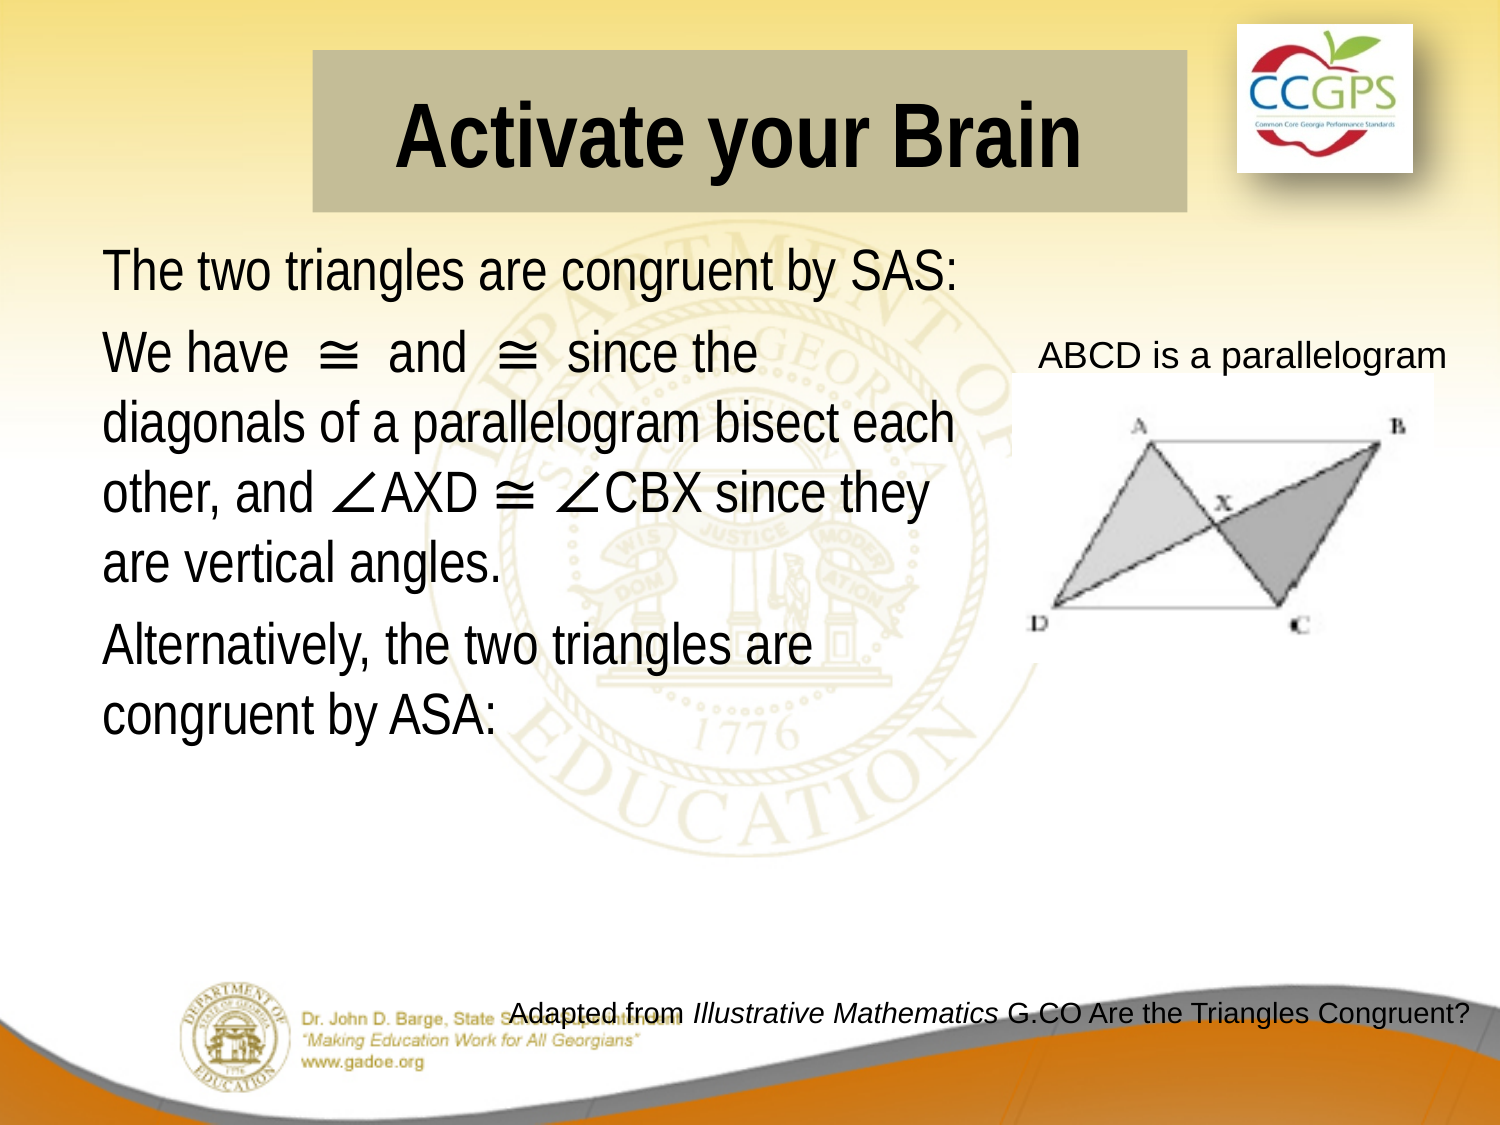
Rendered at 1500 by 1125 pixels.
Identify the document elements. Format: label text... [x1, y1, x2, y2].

text_box Adapted from Illustrative Mathematics G.CO Are the Triangles Congruent? [494, 986, 1487, 1037]
title Activate your Brain [312, 49, 1188, 213]
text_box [1012, 323, 1466, 663]
picture [0, 0, 1500, 1125]
